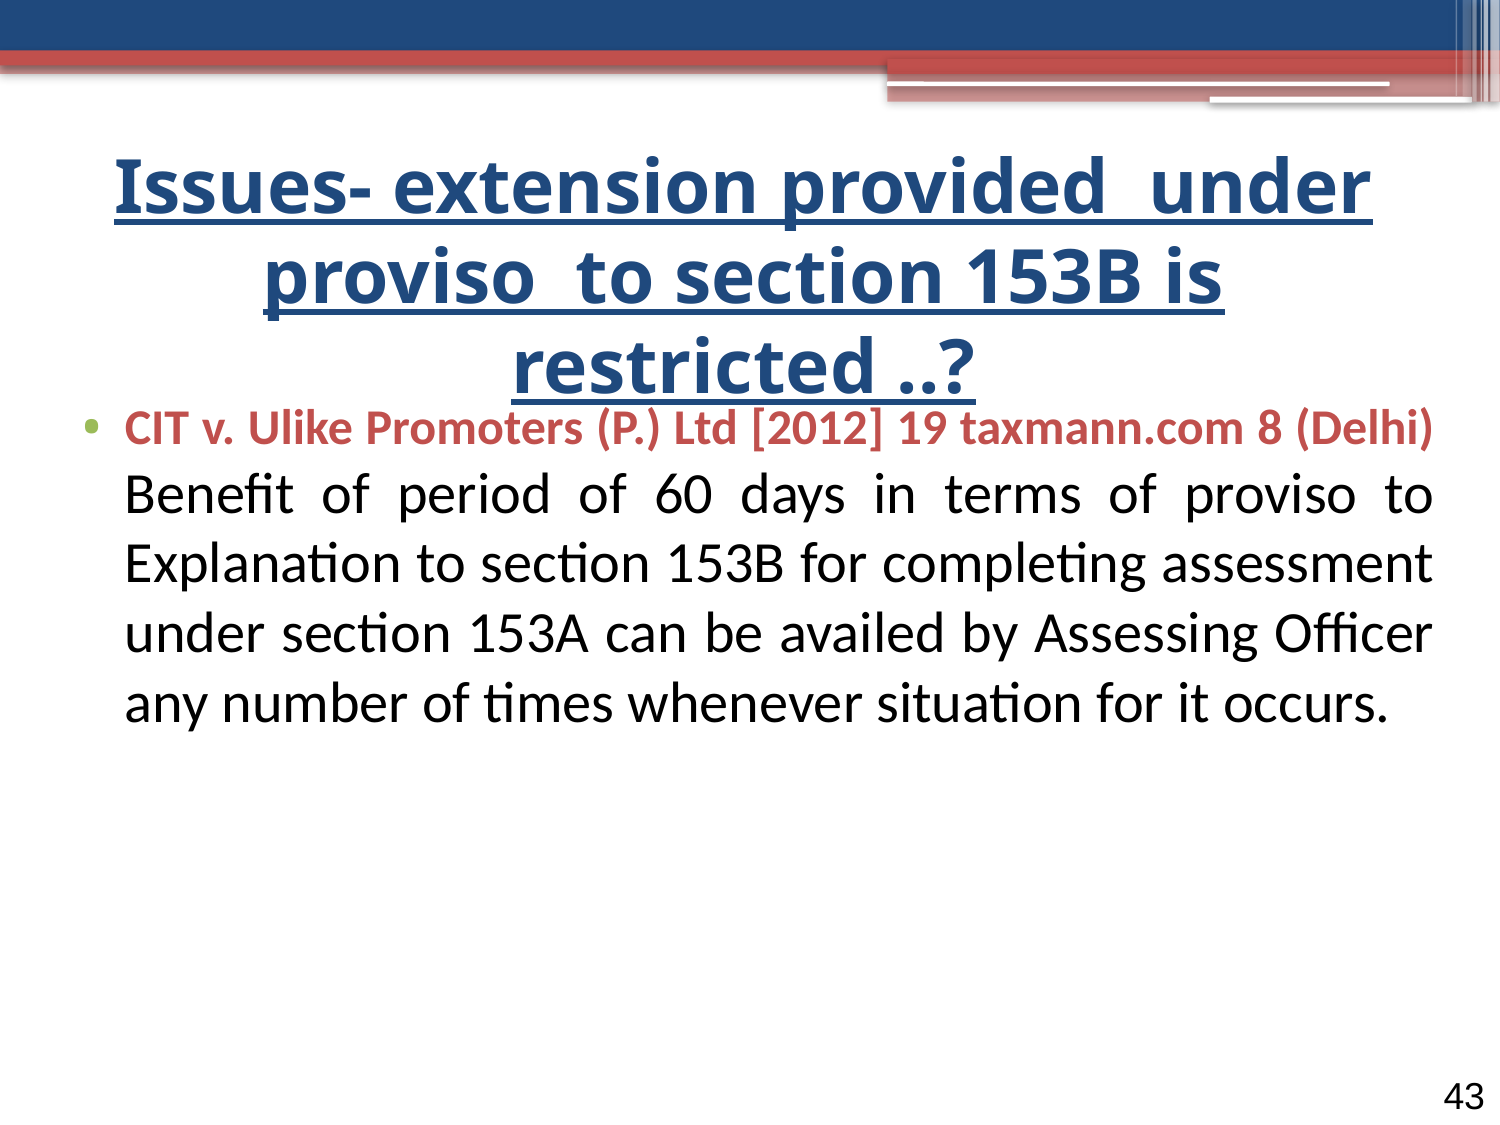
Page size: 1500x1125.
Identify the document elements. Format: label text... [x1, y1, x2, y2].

slide_number 43 [1374, 1064, 1500, 1125]
list CIT v. Ulike Promoters (P.) Ltd [2012] 19 taxmann.com 8 (Delhi) Benefit of period of 60 days in terms of proviso to Explanation to section 153B for completing assessment under section 153A can be availed by Assessing Officer any number of times whenever situation for it occurs. [50, 387, 1450, 979]
text_box Issues- extension provided under proviso to section 153B is restricted ..? [37, 131, 1450, 417]
